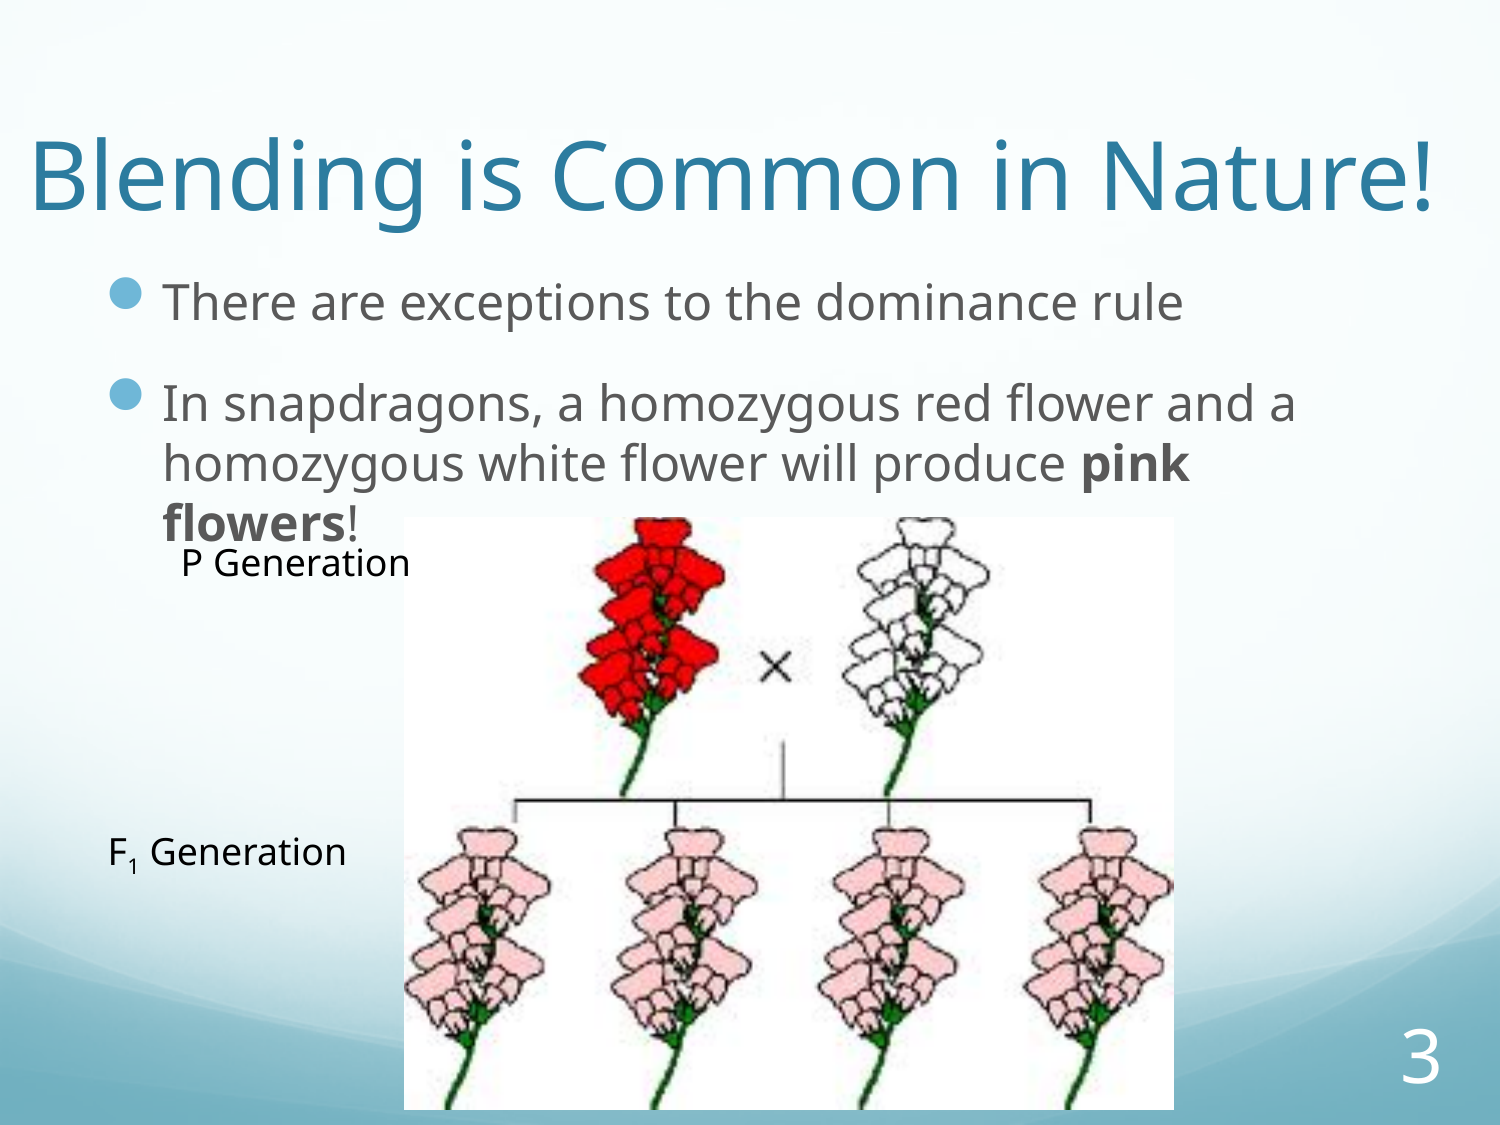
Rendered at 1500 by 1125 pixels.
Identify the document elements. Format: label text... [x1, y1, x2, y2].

text_box P Generation [165, 531, 396, 591]
text_box F1 Generation [92, 820, 363, 887]
title Blending is Common in Nature! [0, 17, 1464, 237]
list There are exceptions to the dominance rule In snapdragons, a homozygous red flower and a homozygous white flower will produce pink flowers! [90, 262, 1410, 975]
picture [403, 517, 1175, 1111]
slide_number 3 [1295, 1029, 1459, 1090]
